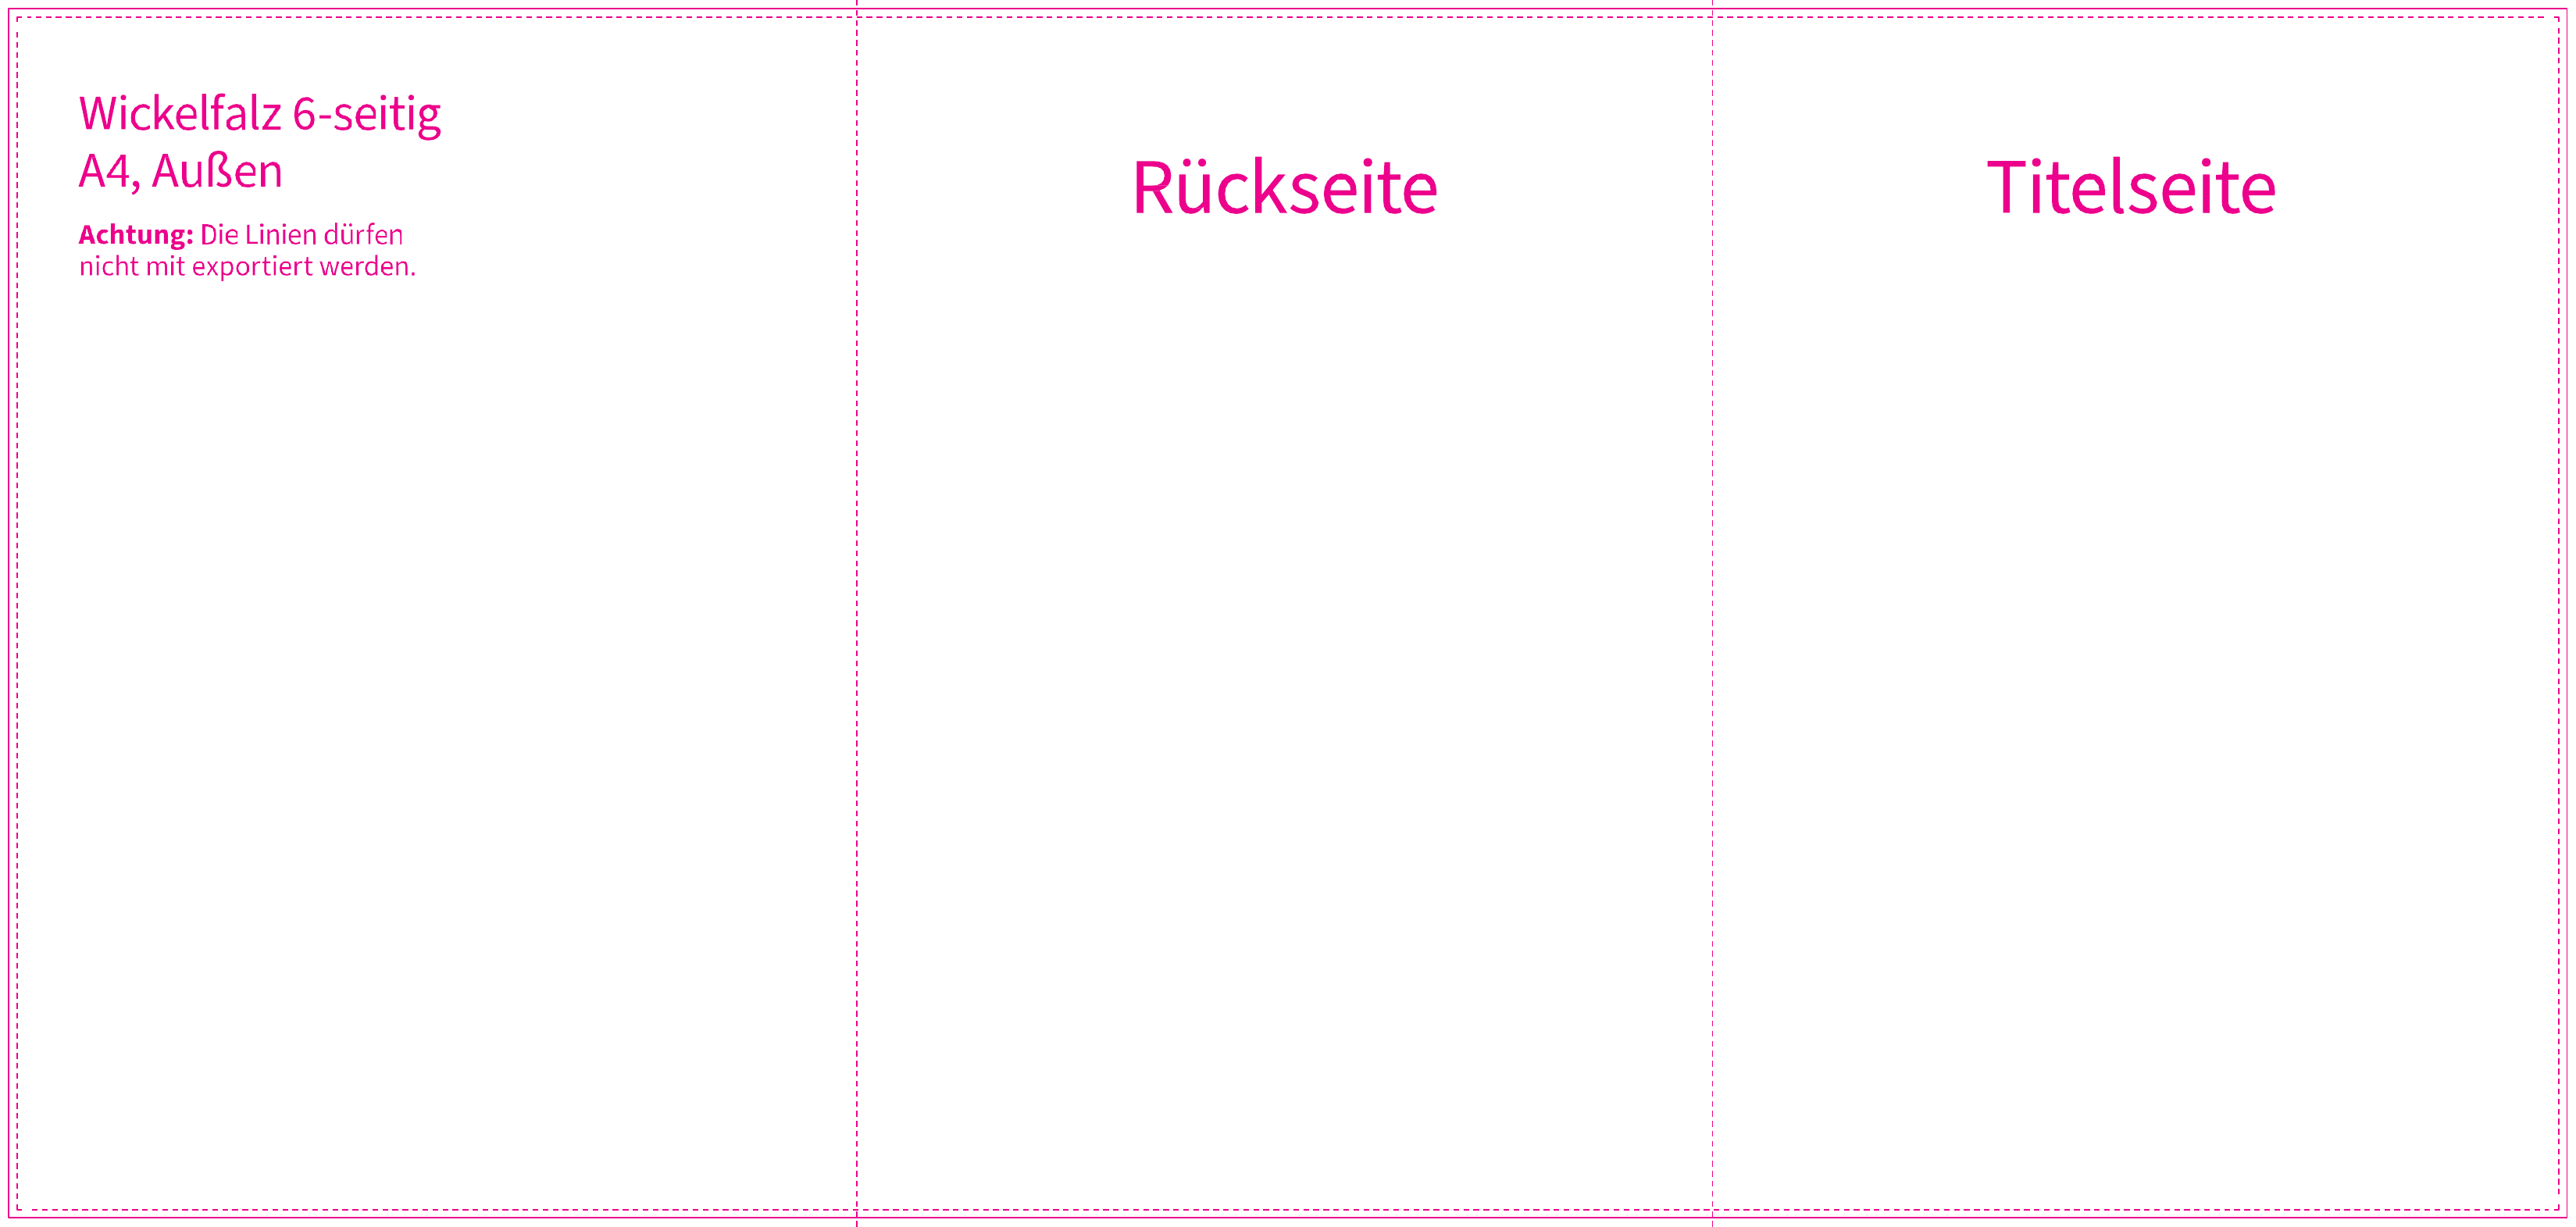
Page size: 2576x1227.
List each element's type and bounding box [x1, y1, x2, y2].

text_box [2032, 158, 2041, 167]
text_box [2203, 174, 2210, 213]
text_box [1377, 162, 1402, 214]
text_box [1179, 174, 1210, 214]
text_box [294, 95, 441, 141]
text_box [1198, 159, 1207, 167]
text_box [1323, 173, 1357, 214]
text_box [16, 16, 23, 23]
text_box [2128, 173, 2157, 214]
text_box [2032, 174, 2040, 213]
text_box [1404, 173, 1437, 214]
text_box [1290, 173, 1319, 214]
text_box [2072, 173, 2106, 214]
text_box [2242, 173, 2275, 214]
text_box [2113, 156, 2125, 214]
text_box [208, 150, 281, 187]
text_box [2046, 162, 2071, 214]
text_box [252, 93, 281, 130]
text_box [16, 1204, 23, 1210]
text_box [79, 93, 246, 130]
text_box [2553, 16, 2560, 23]
text_box [1363, 158, 1372, 167]
text_box [2202, 158, 2211, 167]
text_box [2162, 173, 2196, 214]
text_box [77, 223, 415, 282]
text_box [1136, 161, 1173, 213]
text_box [2216, 162, 2240, 214]
text_box [2553, 1204, 2560, 1210]
text_box [78, 153, 140, 195]
text_box [152, 153, 202, 187]
text_box [1364, 174, 1372, 213]
text_box [1987, 161, 2026, 213]
text_box [1183, 159, 1191, 167]
text_box [1255, 156, 1287, 213]
text_box [1218, 173, 1249, 214]
